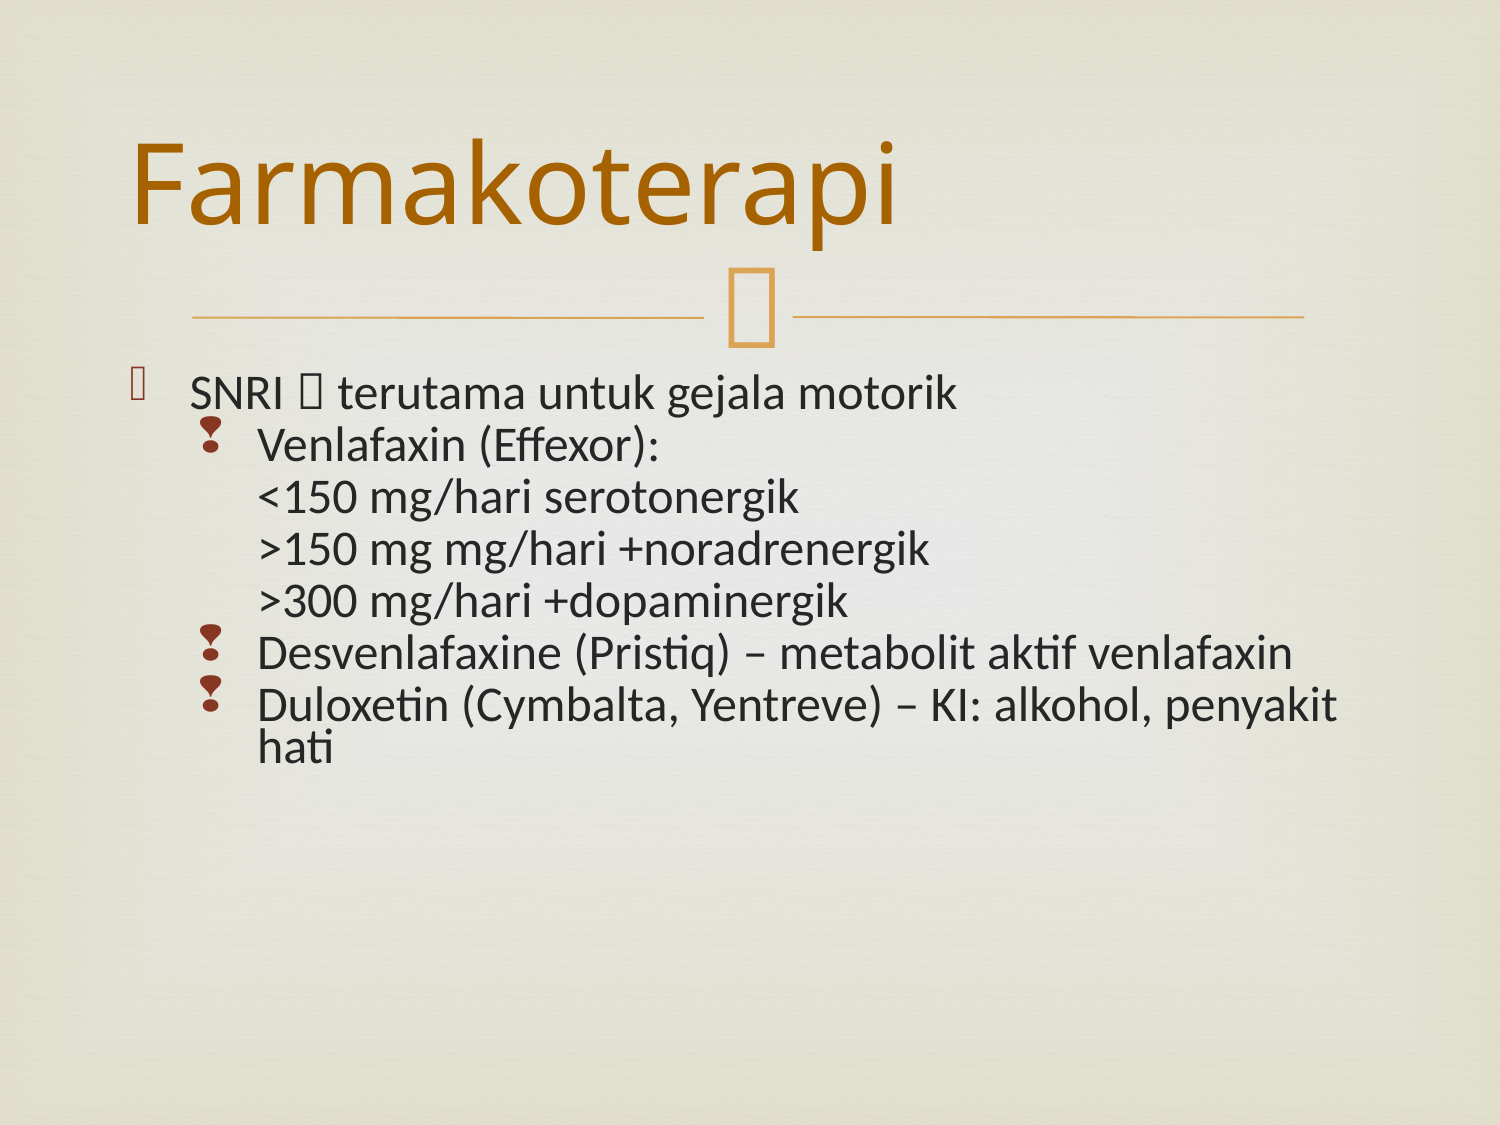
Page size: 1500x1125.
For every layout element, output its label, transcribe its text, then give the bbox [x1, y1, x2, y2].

list SNRI  terutama untuk gejala motorik Venlafaxin (Effexor): <150 mg/hari serotonergik >150 mg mg/hari +noradrenergik >300 mg/hari +dopaminergik Desvenlafaxine (Pristiq) – metabolit aktif venlafaxin Duloxetin (Cymbalta, Yentreve) – KI: alkohol, penyakit hati [114, 368, 1386, 1005]
title Farmakoterapi [112, 93, 1386, 267]
